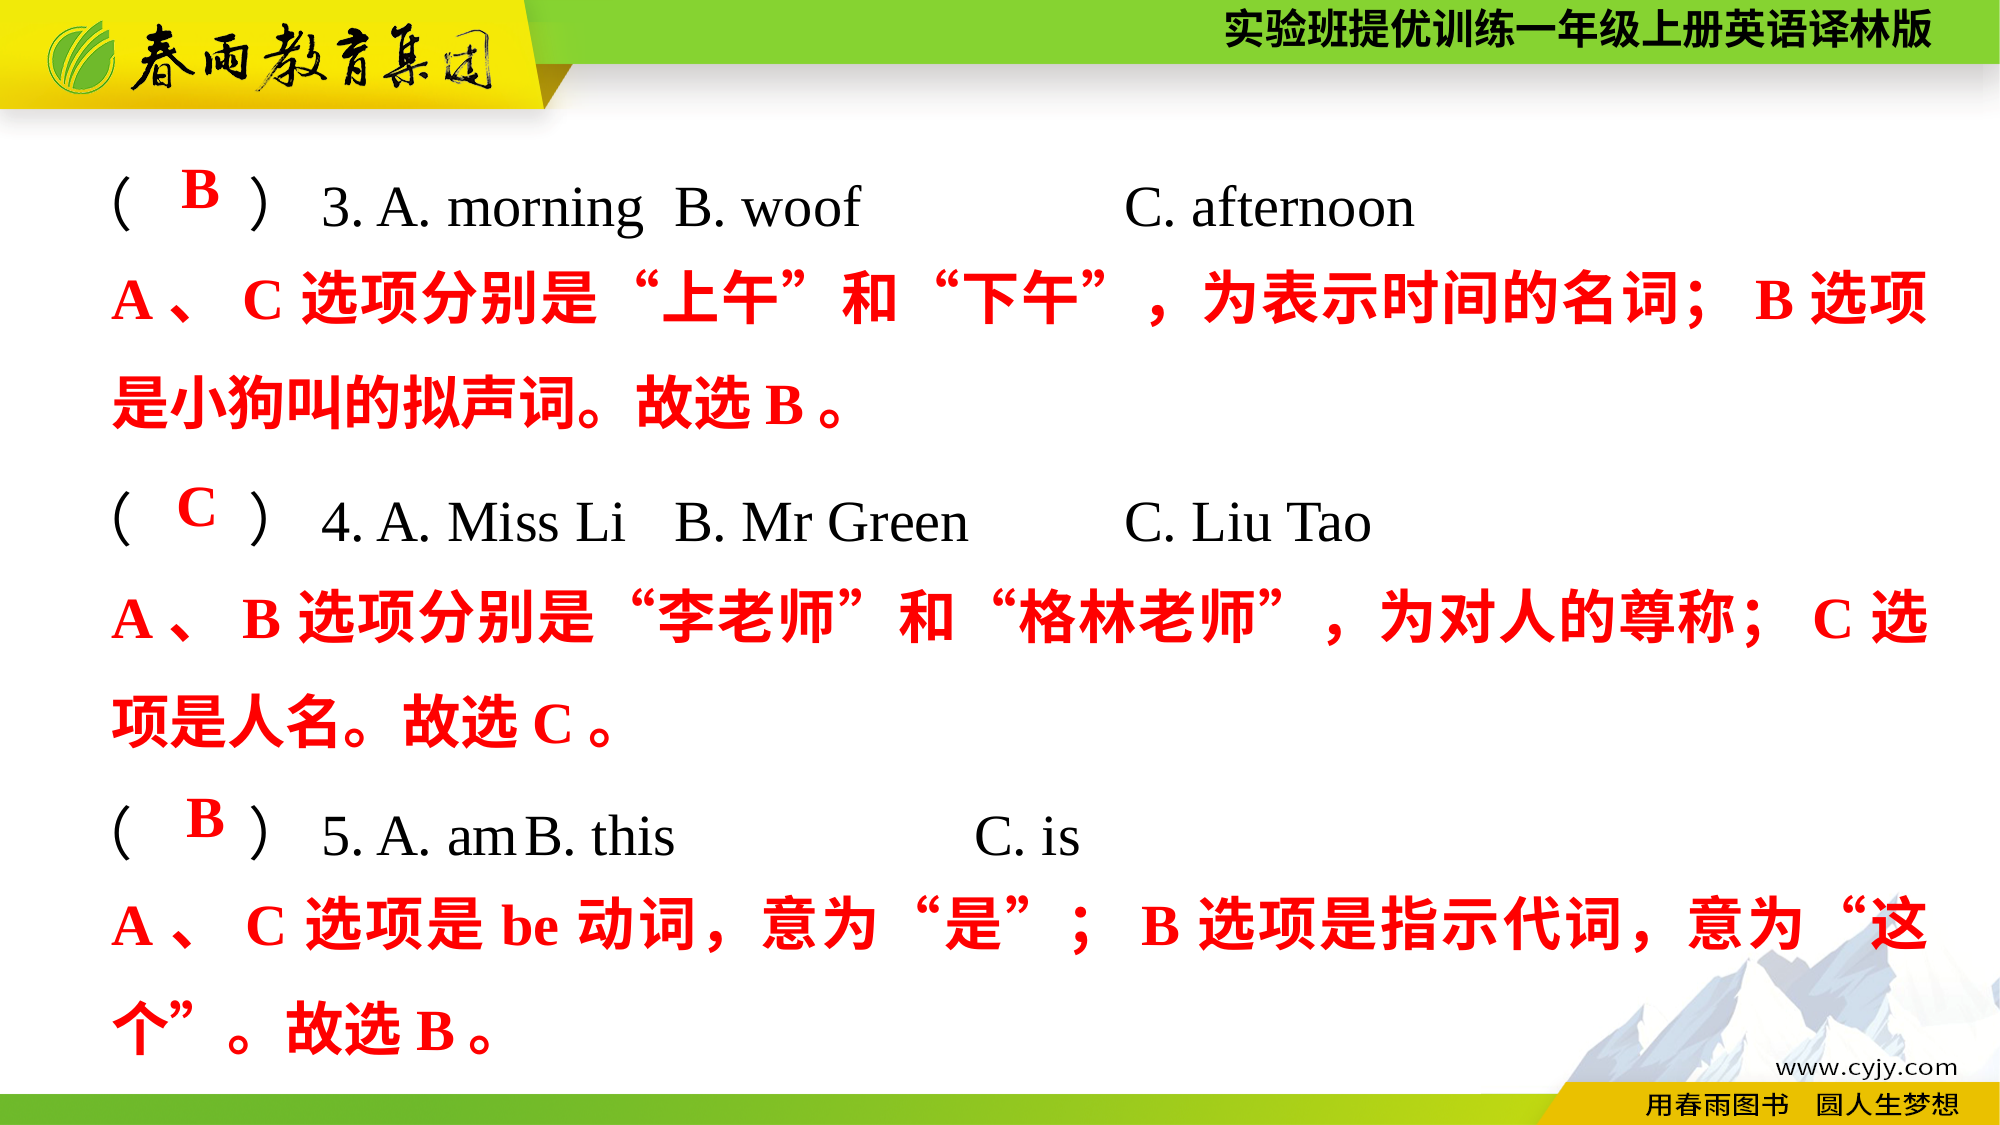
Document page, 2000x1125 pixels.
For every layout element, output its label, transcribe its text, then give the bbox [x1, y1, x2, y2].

text_box A、B选项分别是“李老师”和“格林老师”，为对人的尊称；C选项是人名。故选C。 [96, 537, 1944, 763]
text_box A、C选项是be动词，意为“是”；B选项是指示代词，意为“这个”。故选B。 [96, 844, 1944, 1070]
picture [0, 0, 2000, 1125]
text_box B [171, 772, 241, 844]
text_box A、C选项分别是“上午”和“下午”，为表示时间的名词；B选项是小狗叫的拟声词。故选B。 [96, 218, 1944, 444]
text_box C [161, 460, 234, 537]
text_box B [166, 142, 235, 218]
list （ ）3. A. morning B. woof C. afternoon （ ）4. A. Miss Li B. Mr Green C. Liu Tao （ ）5. A. am B. this C. is [59, 125, 1944, 883]
